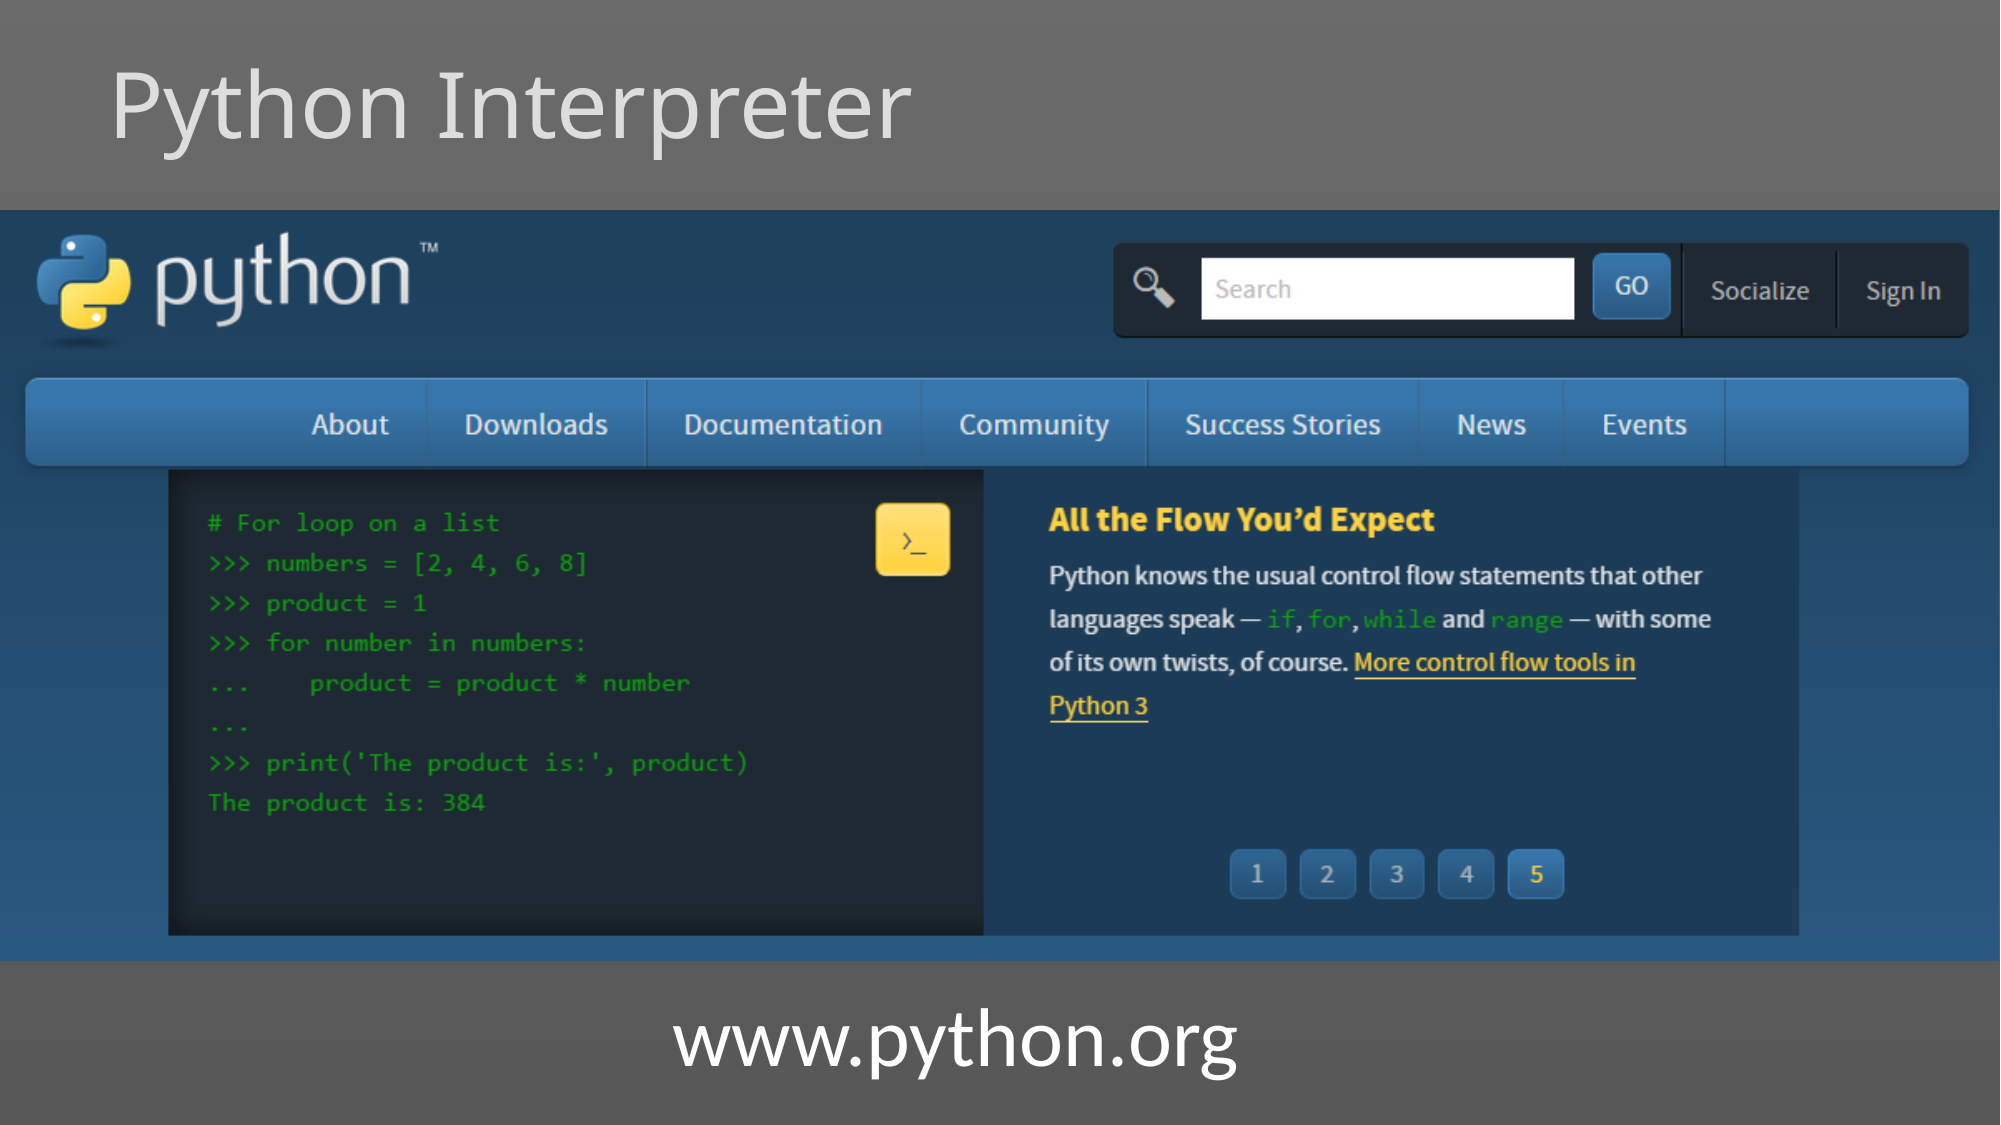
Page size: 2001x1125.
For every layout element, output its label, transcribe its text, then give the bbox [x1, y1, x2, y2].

picture [0, 210, 1999, 961]
title Python Interpreter [93, 0, 1819, 210]
text_box www.python.org [400, 976, 1512, 1091]
